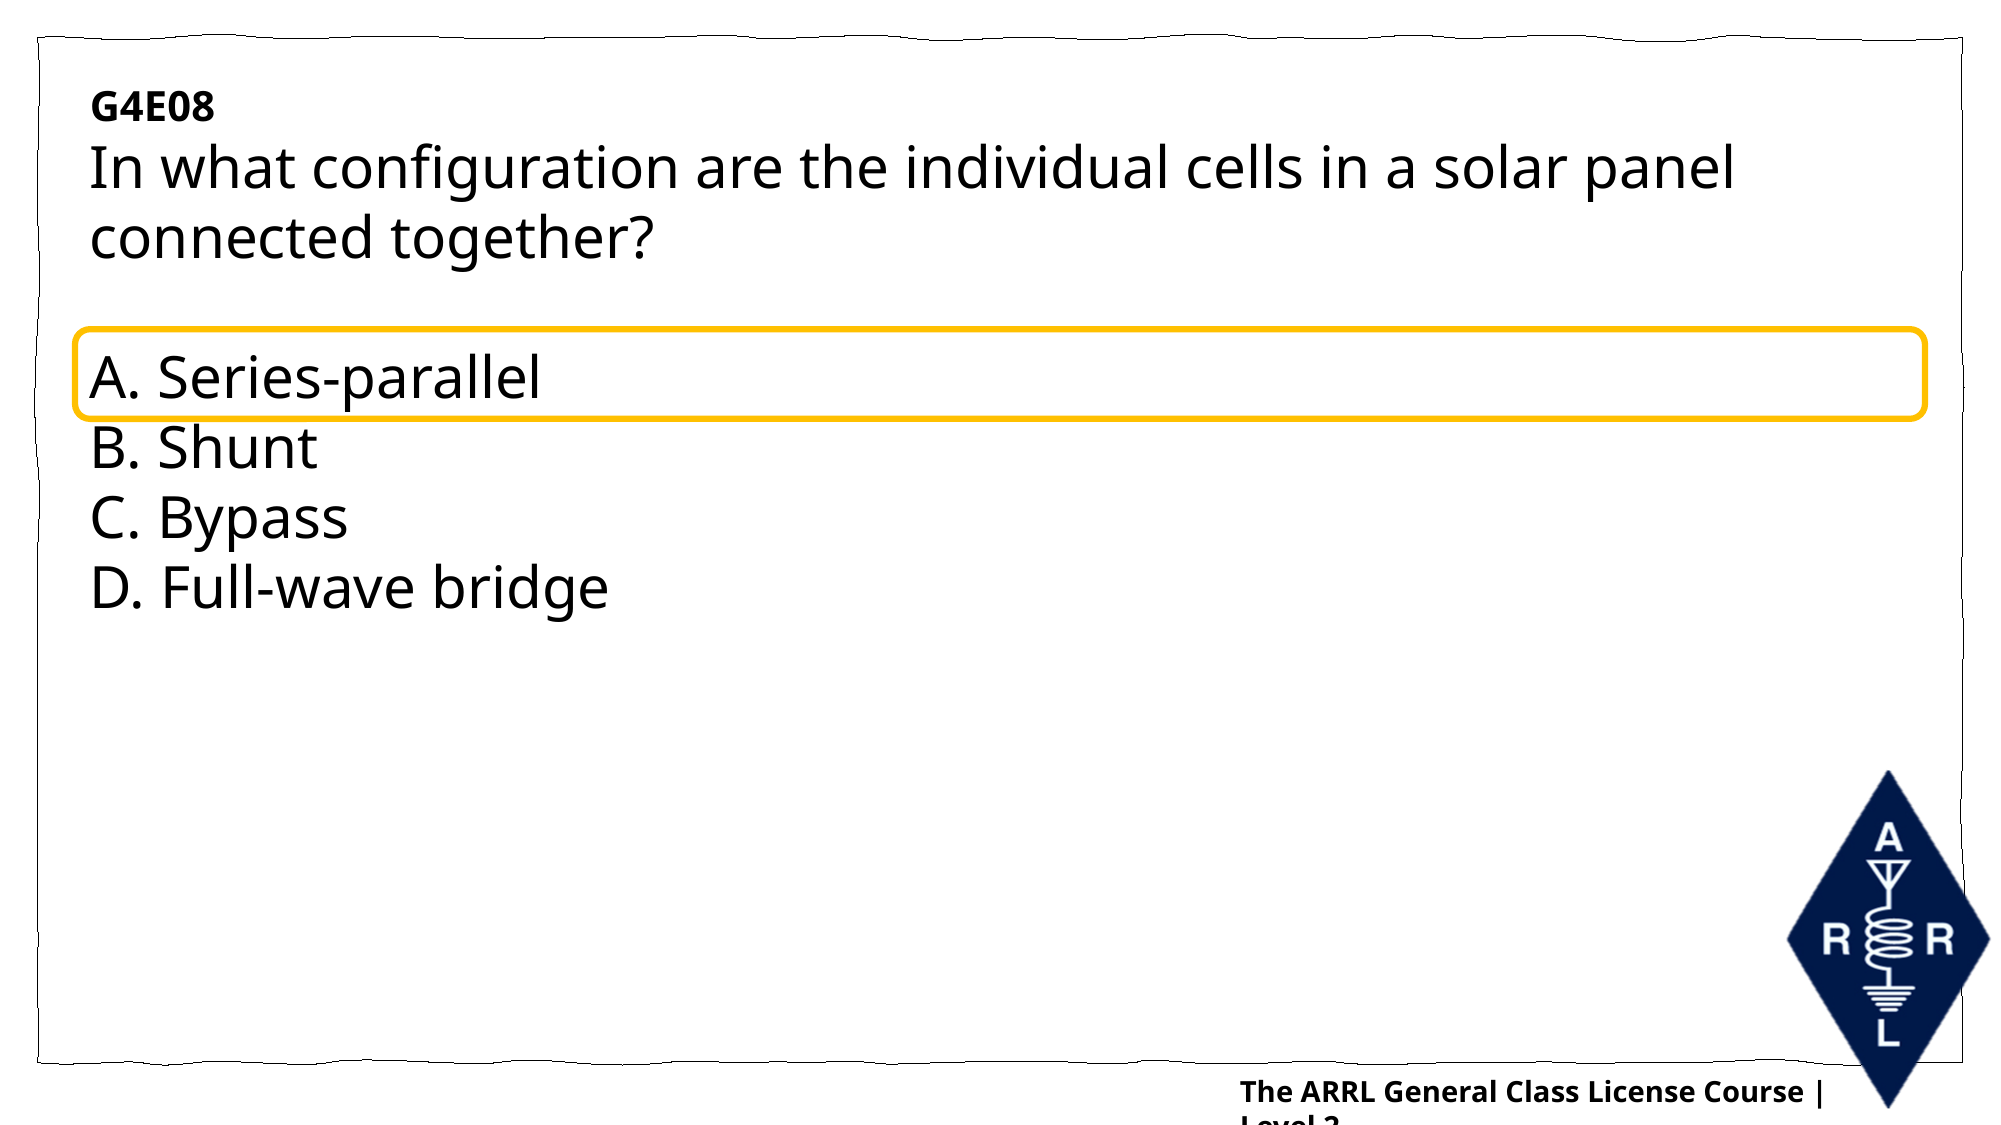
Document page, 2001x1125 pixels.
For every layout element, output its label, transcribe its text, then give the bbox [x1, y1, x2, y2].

text_box G4E08 In what configuration are the individual cells in a solar panel connected together? A. Series-parallel B. Shunt C. Bypass D. Full-wave bridge [75, 412, 1850, 628]
text_box [73, 328, 1927, 420]
text_box G4E08 In what configuration are the individual cells in a solar panel connected together? A. Series-parallel B. Shunt C. Bypass D. Full-wave bridge [75, 72, 1850, 336]
picture [1773, 752, 1999, 1125]
